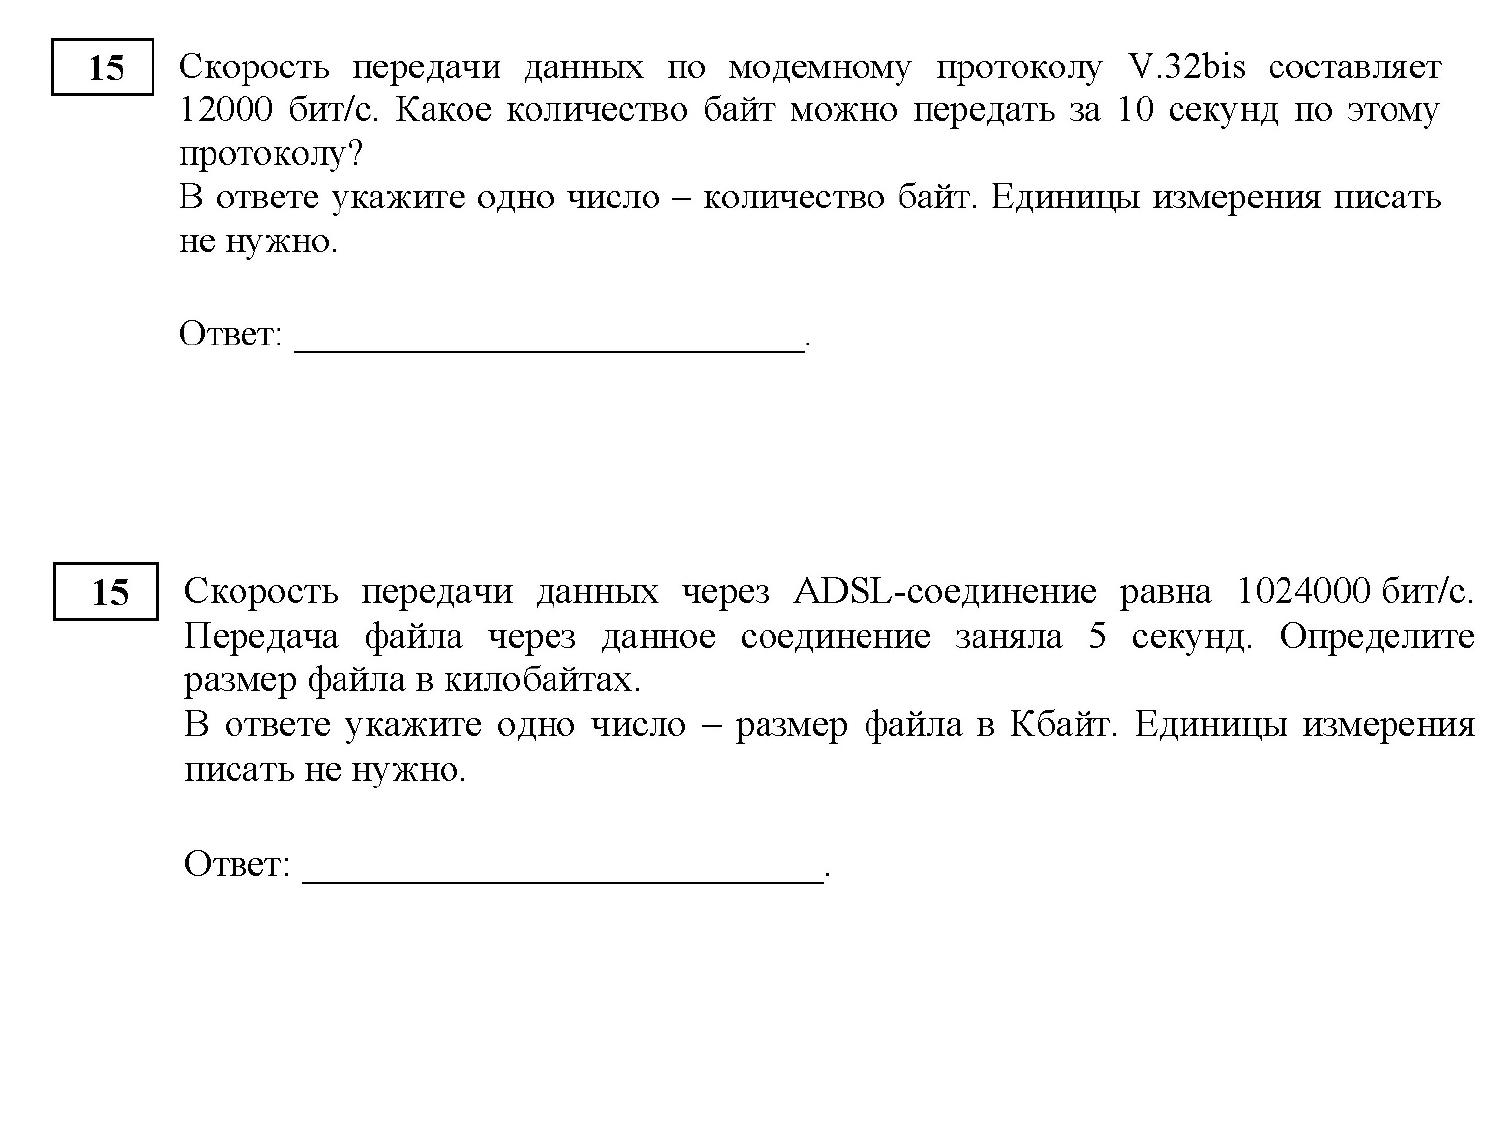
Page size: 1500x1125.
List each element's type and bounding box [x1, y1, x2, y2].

picture [29, 30, 1459, 380]
picture [29, 550, 1499, 906]
